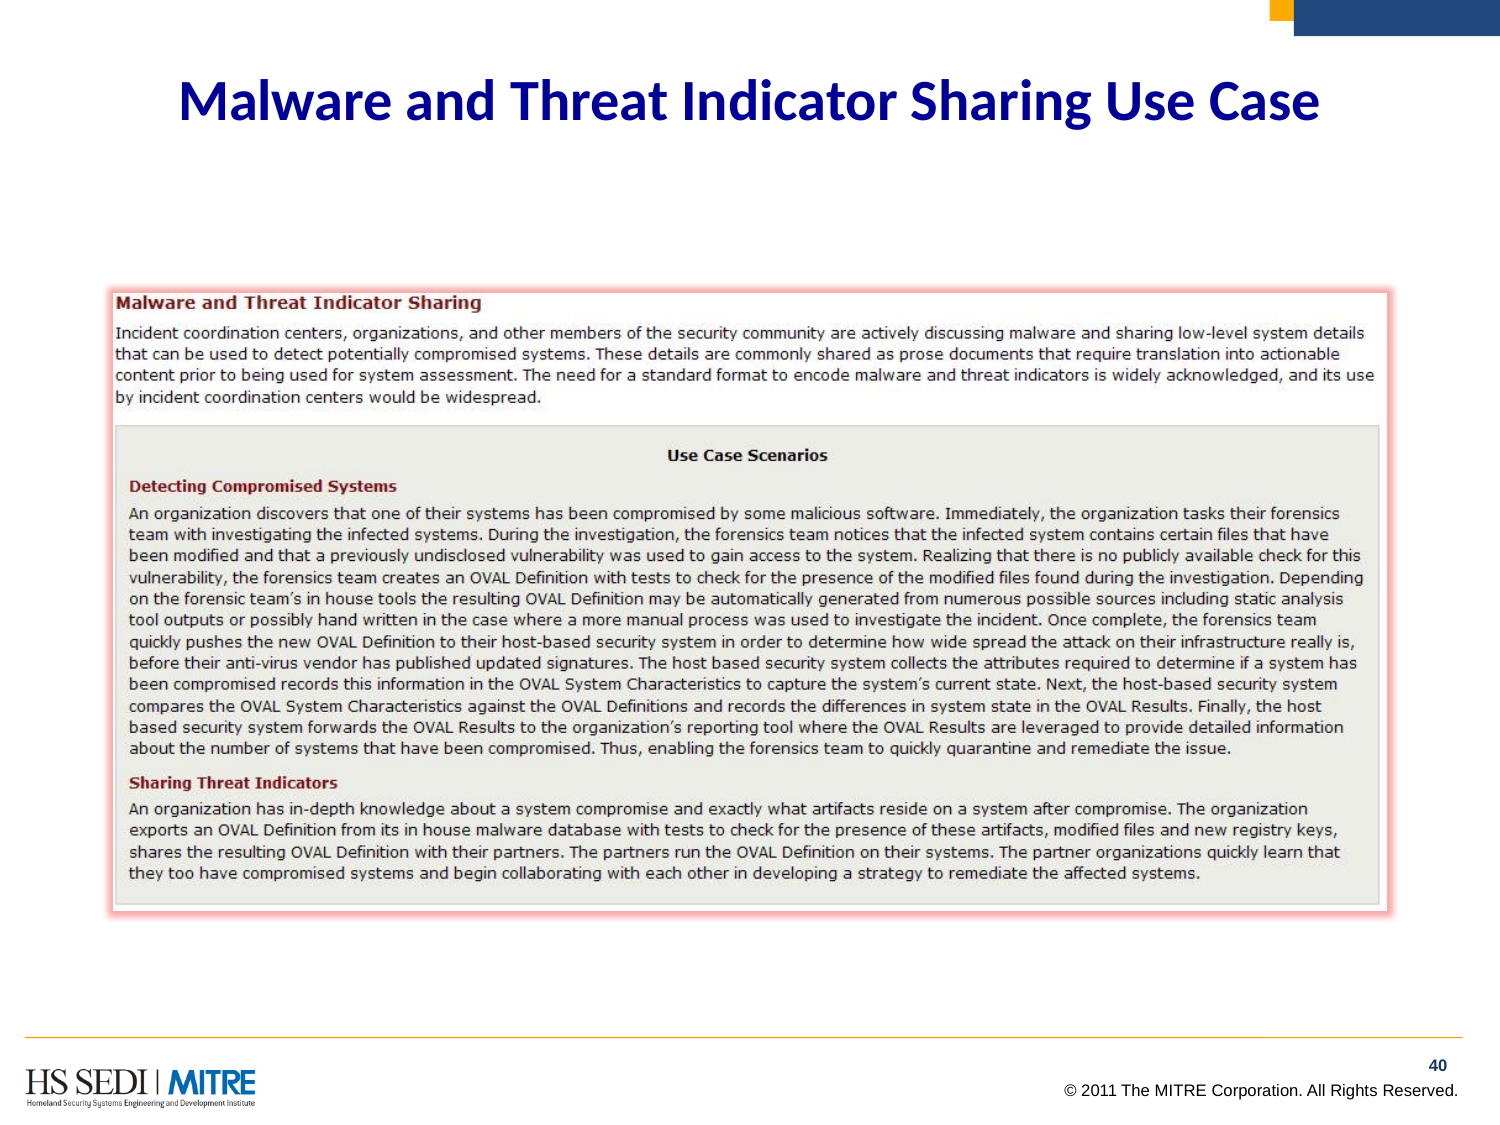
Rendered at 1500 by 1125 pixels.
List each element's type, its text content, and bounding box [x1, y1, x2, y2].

slide_number 39 [1374, 1049, 1463, 1076]
picture [20, 1058, 271, 1122]
title Malware and Threat Indicator Sharing Use Case [43, 62, 1457, 151]
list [112, 293, 1387, 911]
